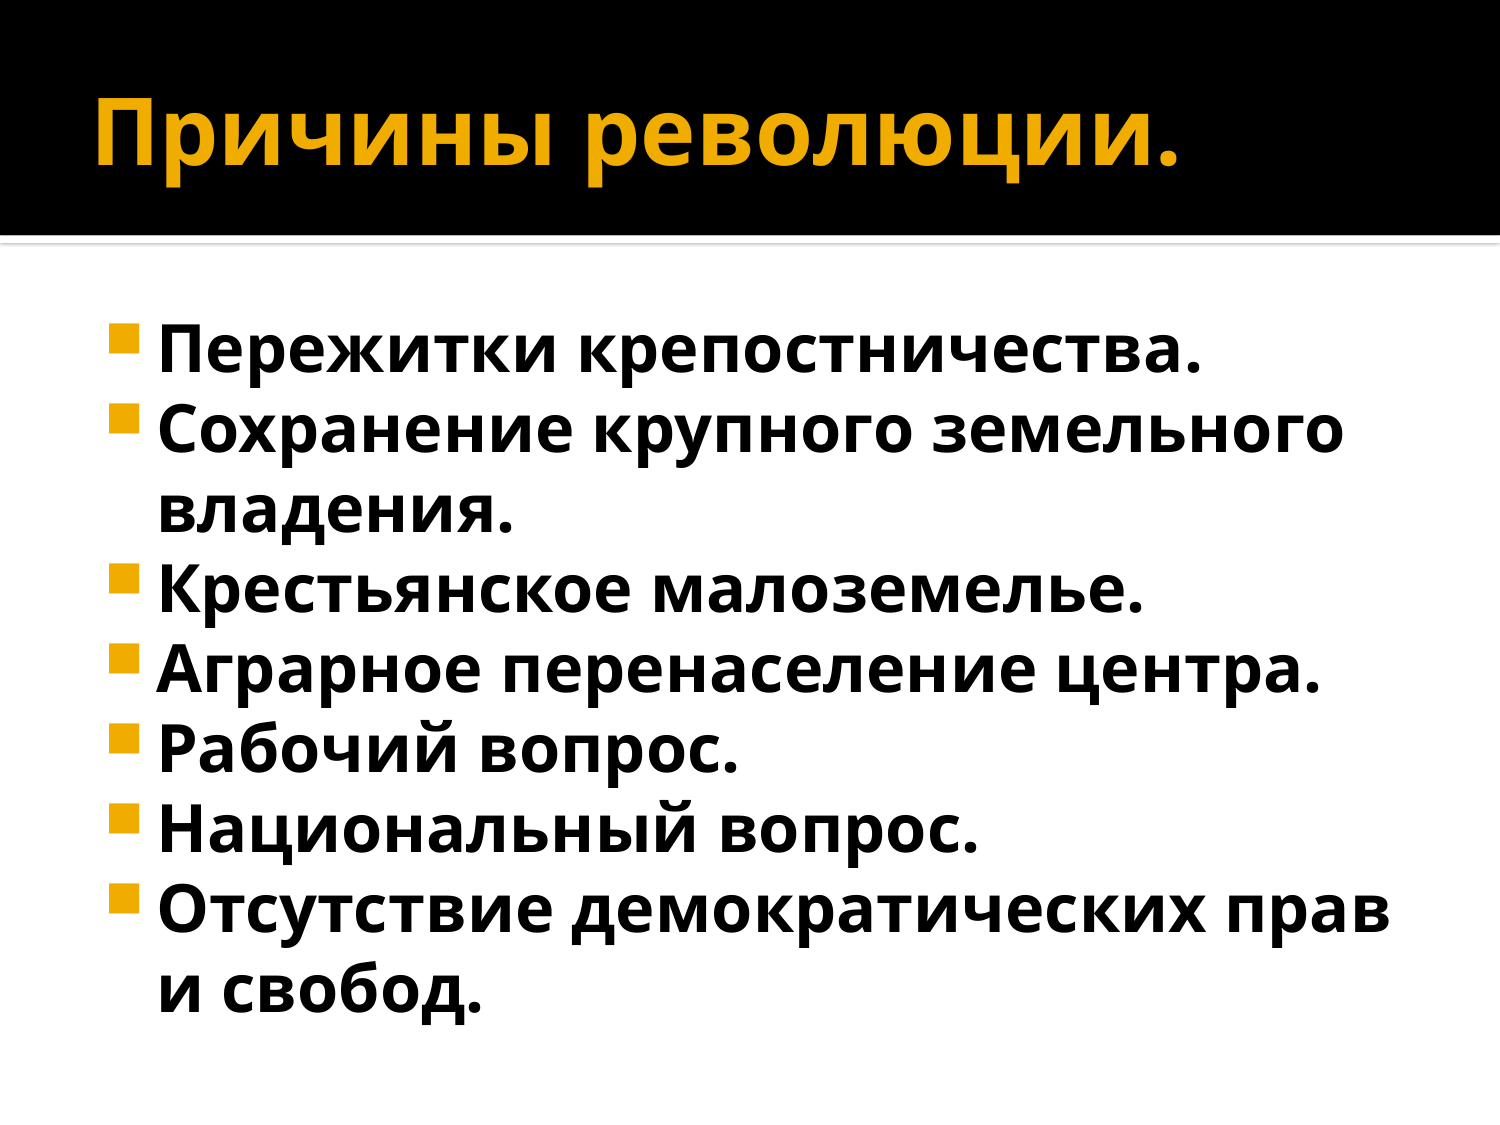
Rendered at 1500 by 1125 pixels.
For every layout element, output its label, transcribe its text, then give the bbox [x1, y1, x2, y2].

list Пережитки крепостничества. Сохранение крупного земельного владения. Крестьянское малоземелье. Аграрное перенаселение центра. Рабочий вопрос. Национальный вопрос. Отсутствие демократических прав и свобод. [75, 291, 1425, 1050]
title Причины революции. [75, 25, 1425, 231]
